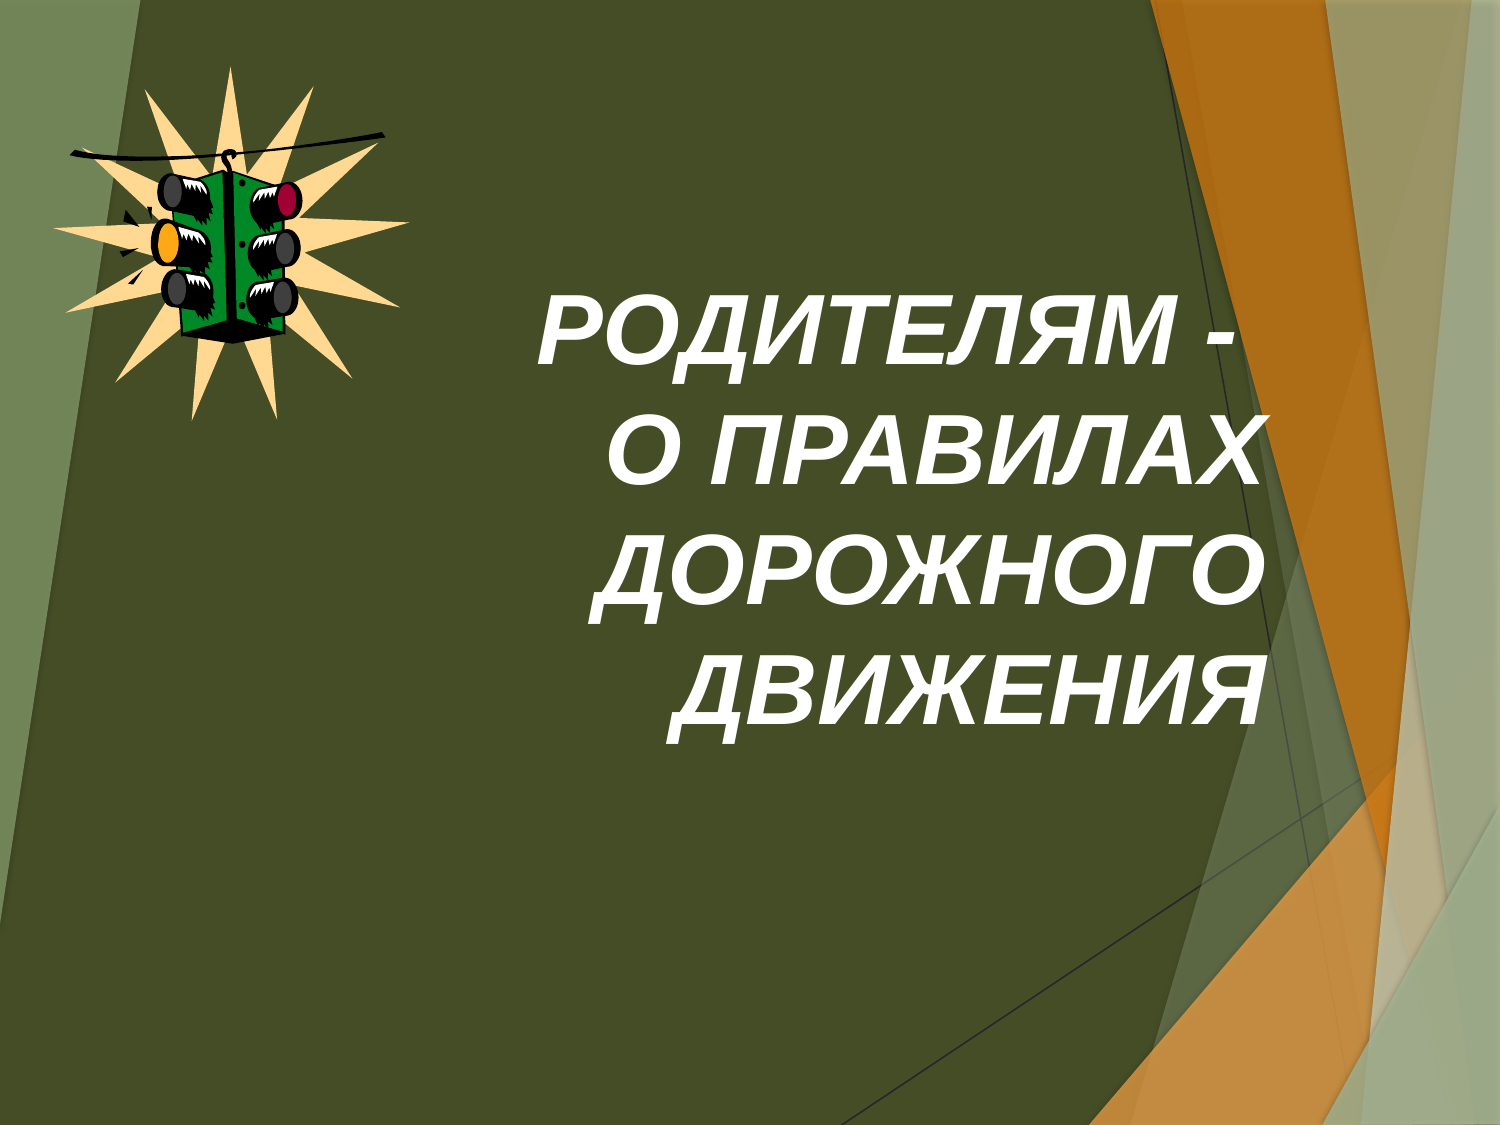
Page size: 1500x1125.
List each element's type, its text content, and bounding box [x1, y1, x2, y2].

title РОДИТЕЛЯМ - О ПРАВИЛАХ ДОРОЖНОГО ДВИЖЕНИЯ [478, 231, 1282, 753]
picture [52, 65, 410, 422]
